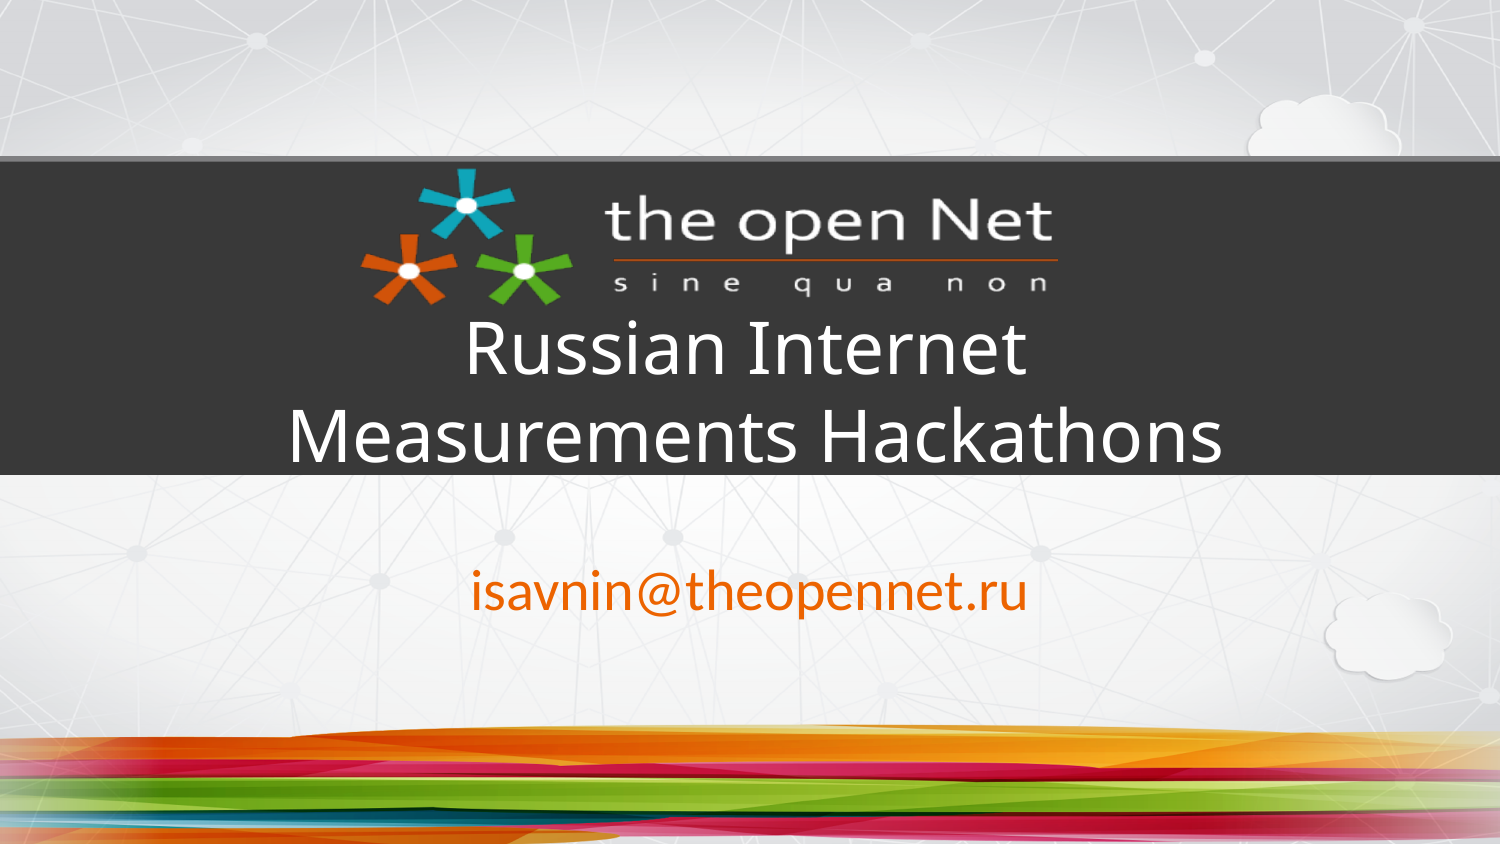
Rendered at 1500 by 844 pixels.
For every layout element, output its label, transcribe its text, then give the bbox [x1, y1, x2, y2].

text_box [0, 162, 1500, 475]
picture [359, 168, 1058, 306]
title Russian Internet Measurements Hackathons [61, 315, 1450, 464]
subtitle isavnin@theopennet.ru [225, 545, 1275, 694]
picture [0, 0, 1500, 156]
text_box [0, 156, 1500, 162]
picture [0, 475, 1500, 844]
